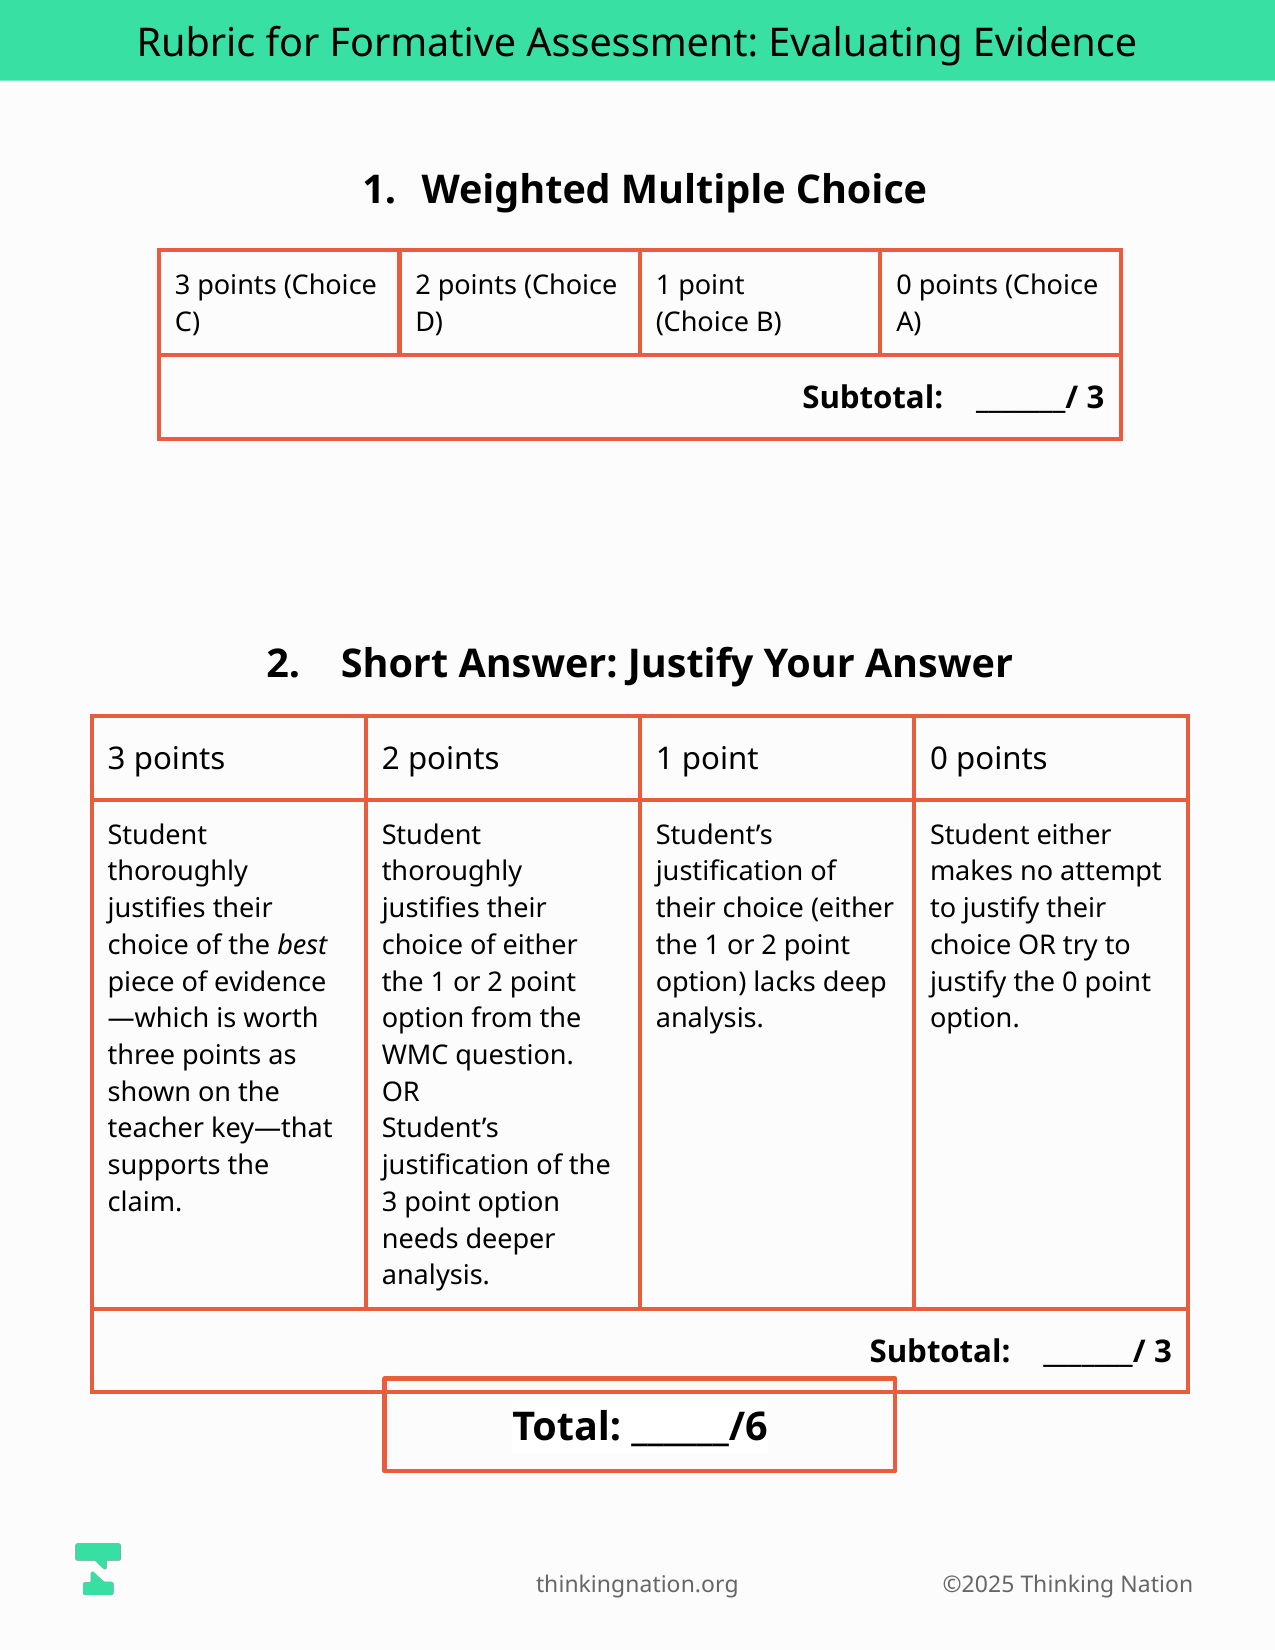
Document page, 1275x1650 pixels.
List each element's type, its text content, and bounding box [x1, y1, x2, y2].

text_box Rubric for Formative Assessment: Evaluating Evidence [0, 0, 1275, 81]
text_box thinkingnation.org [486, 1553, 789, 1605]
text_box 2. Short Answer: Justify Your Answer [205, 622, 1075, 693]
table_header 1 point [642, 718, 912, 798]
table_header 1 point (Choice B) [642, 252, 878, 353]
text_box Weighted Multiple Choice [277, 147, 1003, 218]
table_header 2 points [368, 718, 638, 798]
table_cell Student thoroughly justifies their choice of either the 1 or 2 point option from the WMC question. OR Student’s justification of the 3 point option needs deeper analysis. [368, 802, 638, 1307]
table_header 3 points (Choice C) [161, 252, 397, 353]
table_header 0 points (Choice A) [882, 252, 1119, 353]
text_box ©2025 Thinking Nation [907, 1553, 1210, 1605]
table_cell Student thoroughly justifies their choice of the best piece of evidence—which is worth three points as shown on the teacher key—that supports the claim. [94, 802, 364, 1307]
table_header 0 points [916, 718, 1186, 798]
text_box Total: ______/6 [384, 1378, 896, 1472]
picture [62, 1533, 134, 1605]
table_cell Subtotal: _______/ 3 [161, 357, 1119, 437]
table_cell Student’s justification of their choice (either the 1 or 2 point option) lacks deep analysis. [642, 802, 912, 1307]
table_cell Student either makes no attempt to justify their choice OR try to justify the 0 point option. [916, 802, 1186, 1307]
table_header 2 points (Choice D) [402, 252, 638, 353]
table_cell Subtotal: _______/ 3 [94, 1311, 1186, 1390]
table_header 3 points [94, 718, 364, 798]
